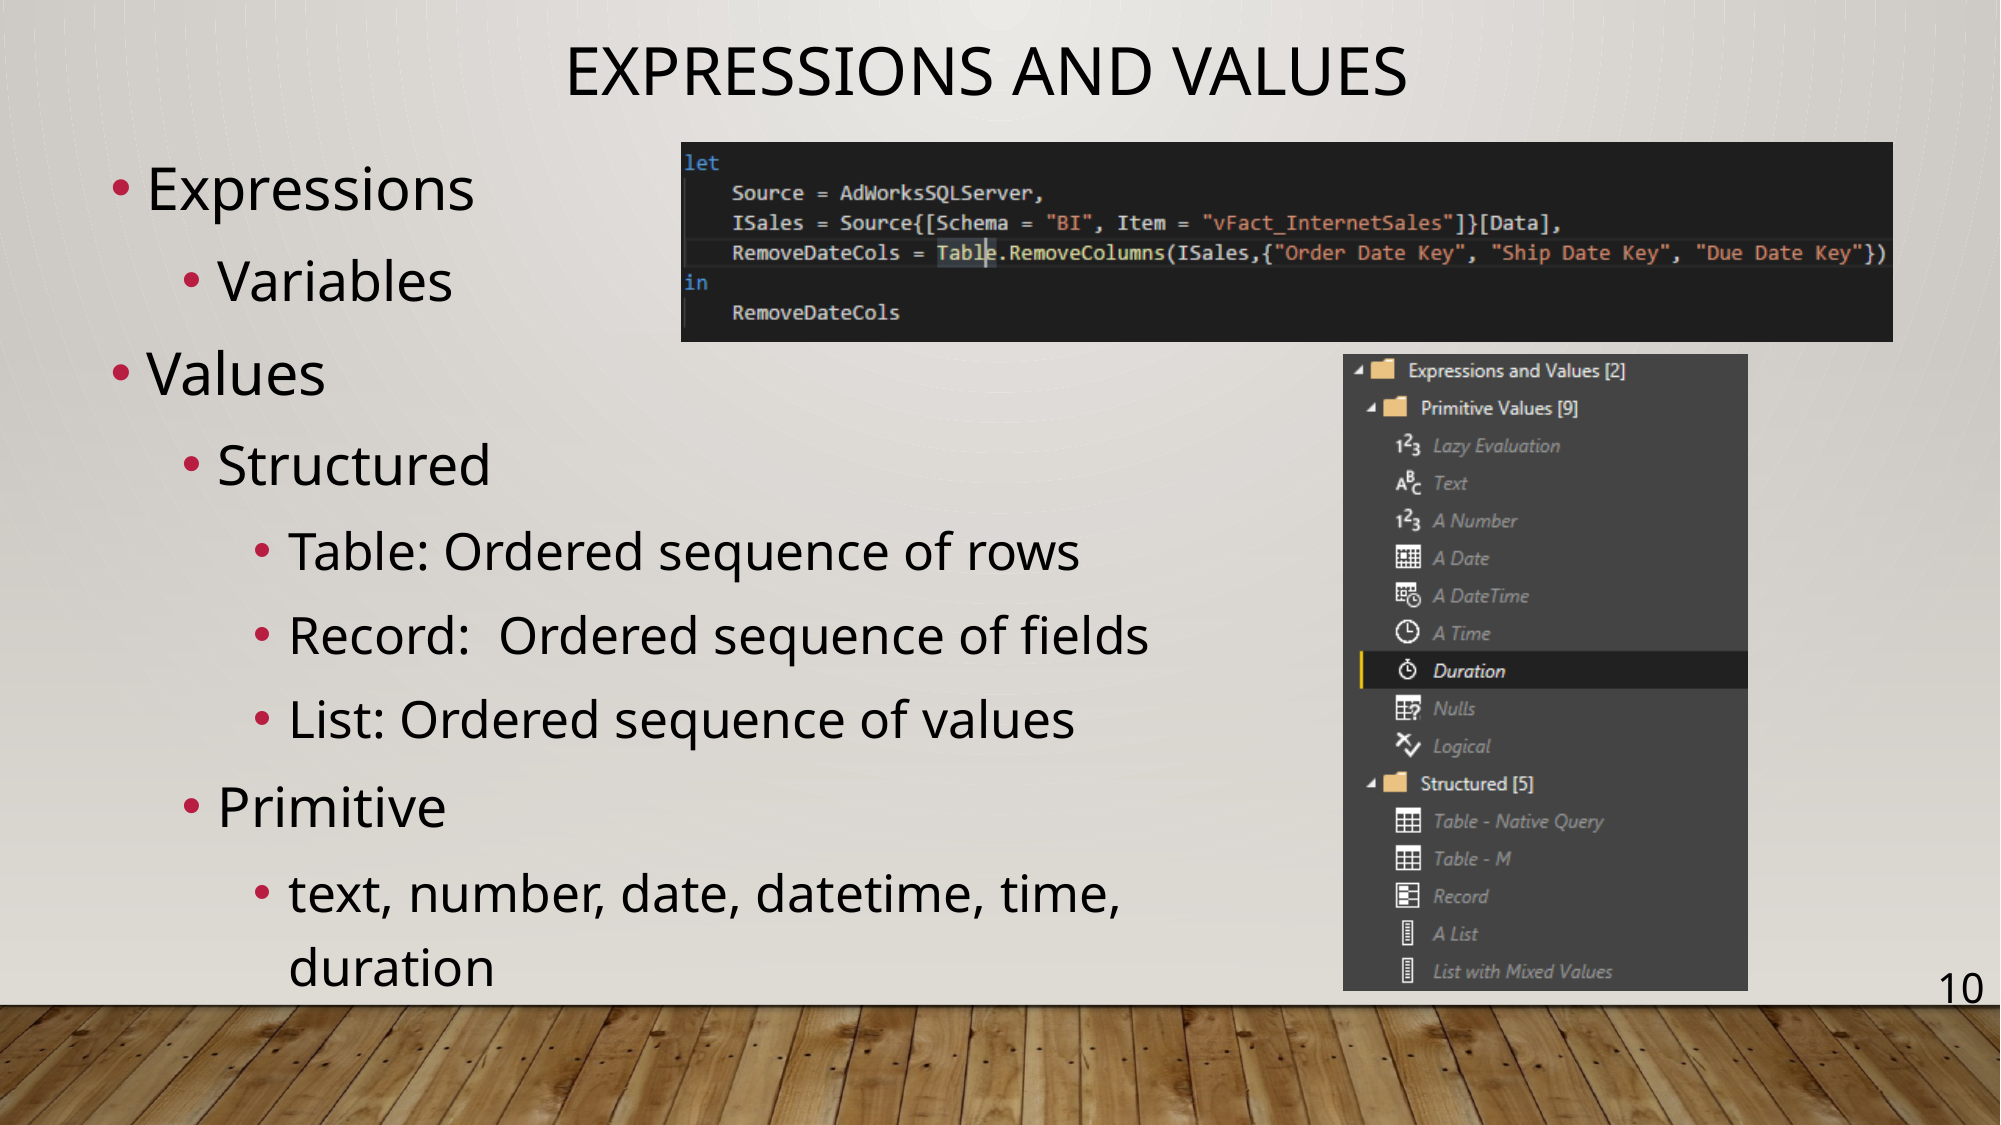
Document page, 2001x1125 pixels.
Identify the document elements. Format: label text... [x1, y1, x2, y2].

slide_number 10 [1919, 954, 2000, 1005]
title Expressions and values [480, 30, 1495, 135]
list Expressions Variables Values Structured Table: Ordered sequence of rows Record: Ordered sequence of fields List: Ordered sequence of values Primitive text, number, date, datetime, time, duration [24, 129, 1298, 1005]
picture [1342, 354, 1749, 992]
picture [0, 1005, 2000, 1125]
picture [680, 142, 1893, 342]
